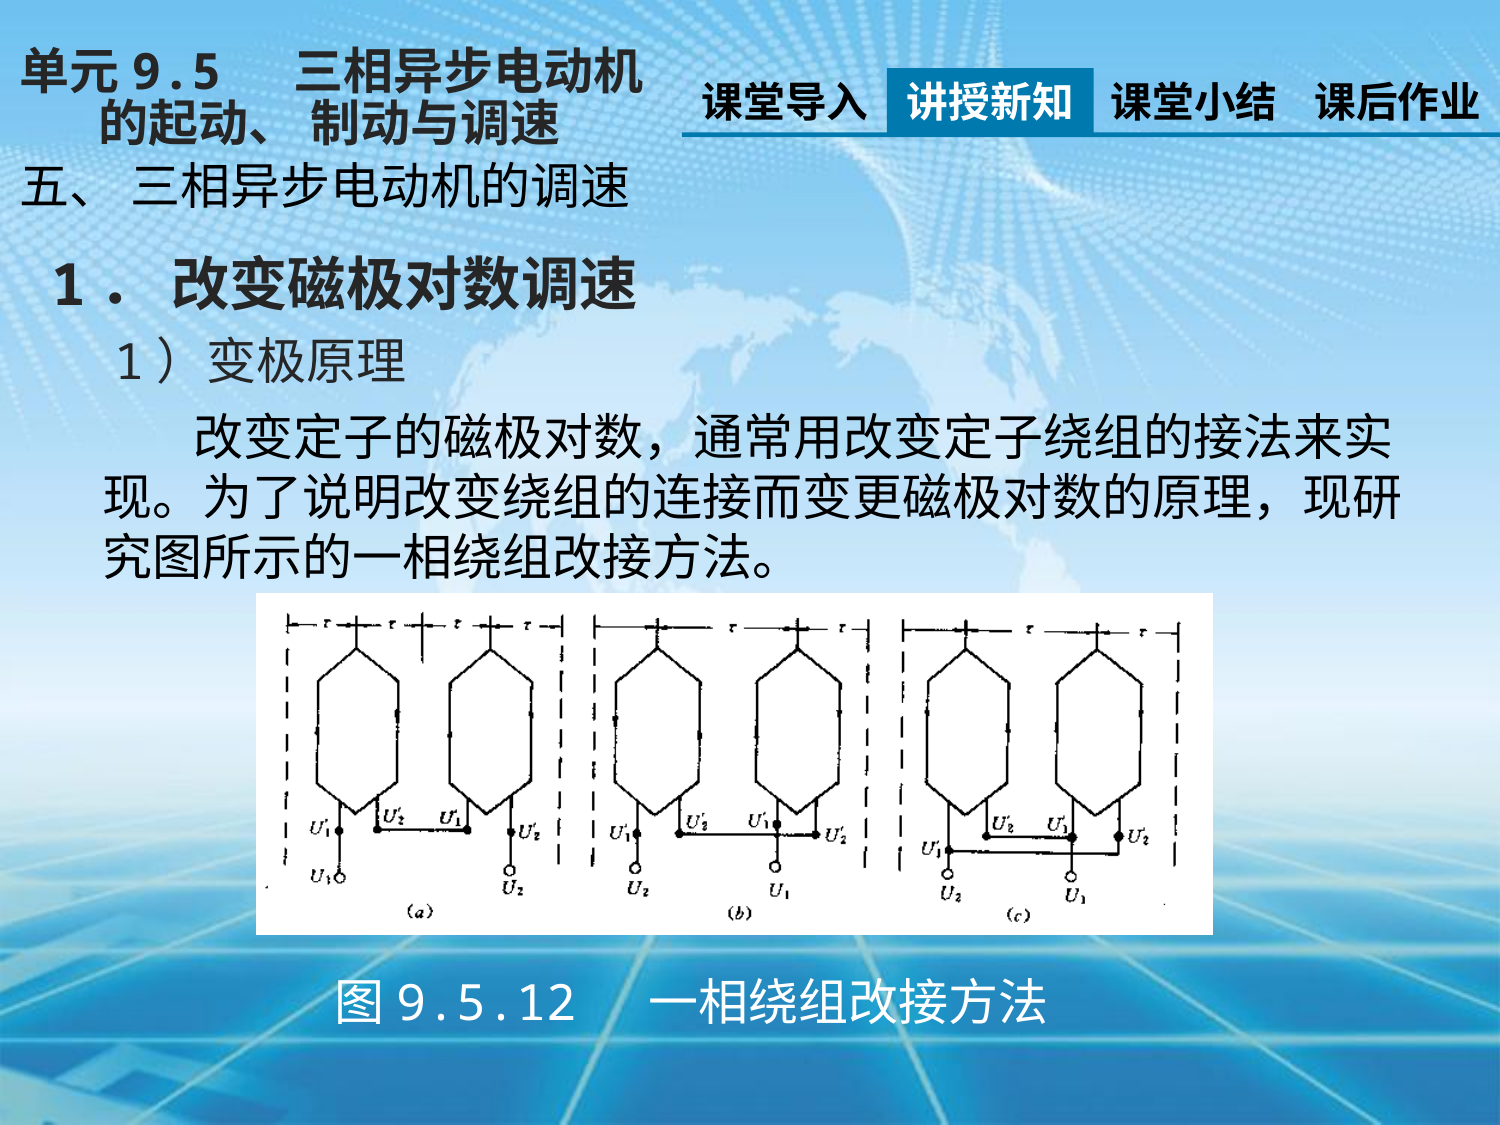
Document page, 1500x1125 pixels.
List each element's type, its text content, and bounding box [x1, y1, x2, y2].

text_box 1）变极原理 [76, 321, 433, 397]
text_box 1． 改变磁极对数调速 [36, 239, 653, 325]
text_box 改变定子的磁极对数，通常用改变定子绕组的接法来实现。为了说明改变绕组的连接而变更磁极对数的原理，现研究图所示的一相绕组改接方法。 [87, 398, 1445, 593]
text_box 图9.5.12 一相绕组改接方法 [319, 962, 1063, 1038]
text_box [4, 39, 1500, 160]
text_box 五、 三相异步电动机的调速 [4, 160, 1355, 225]
picture [0, 0, 1500, 1125]
